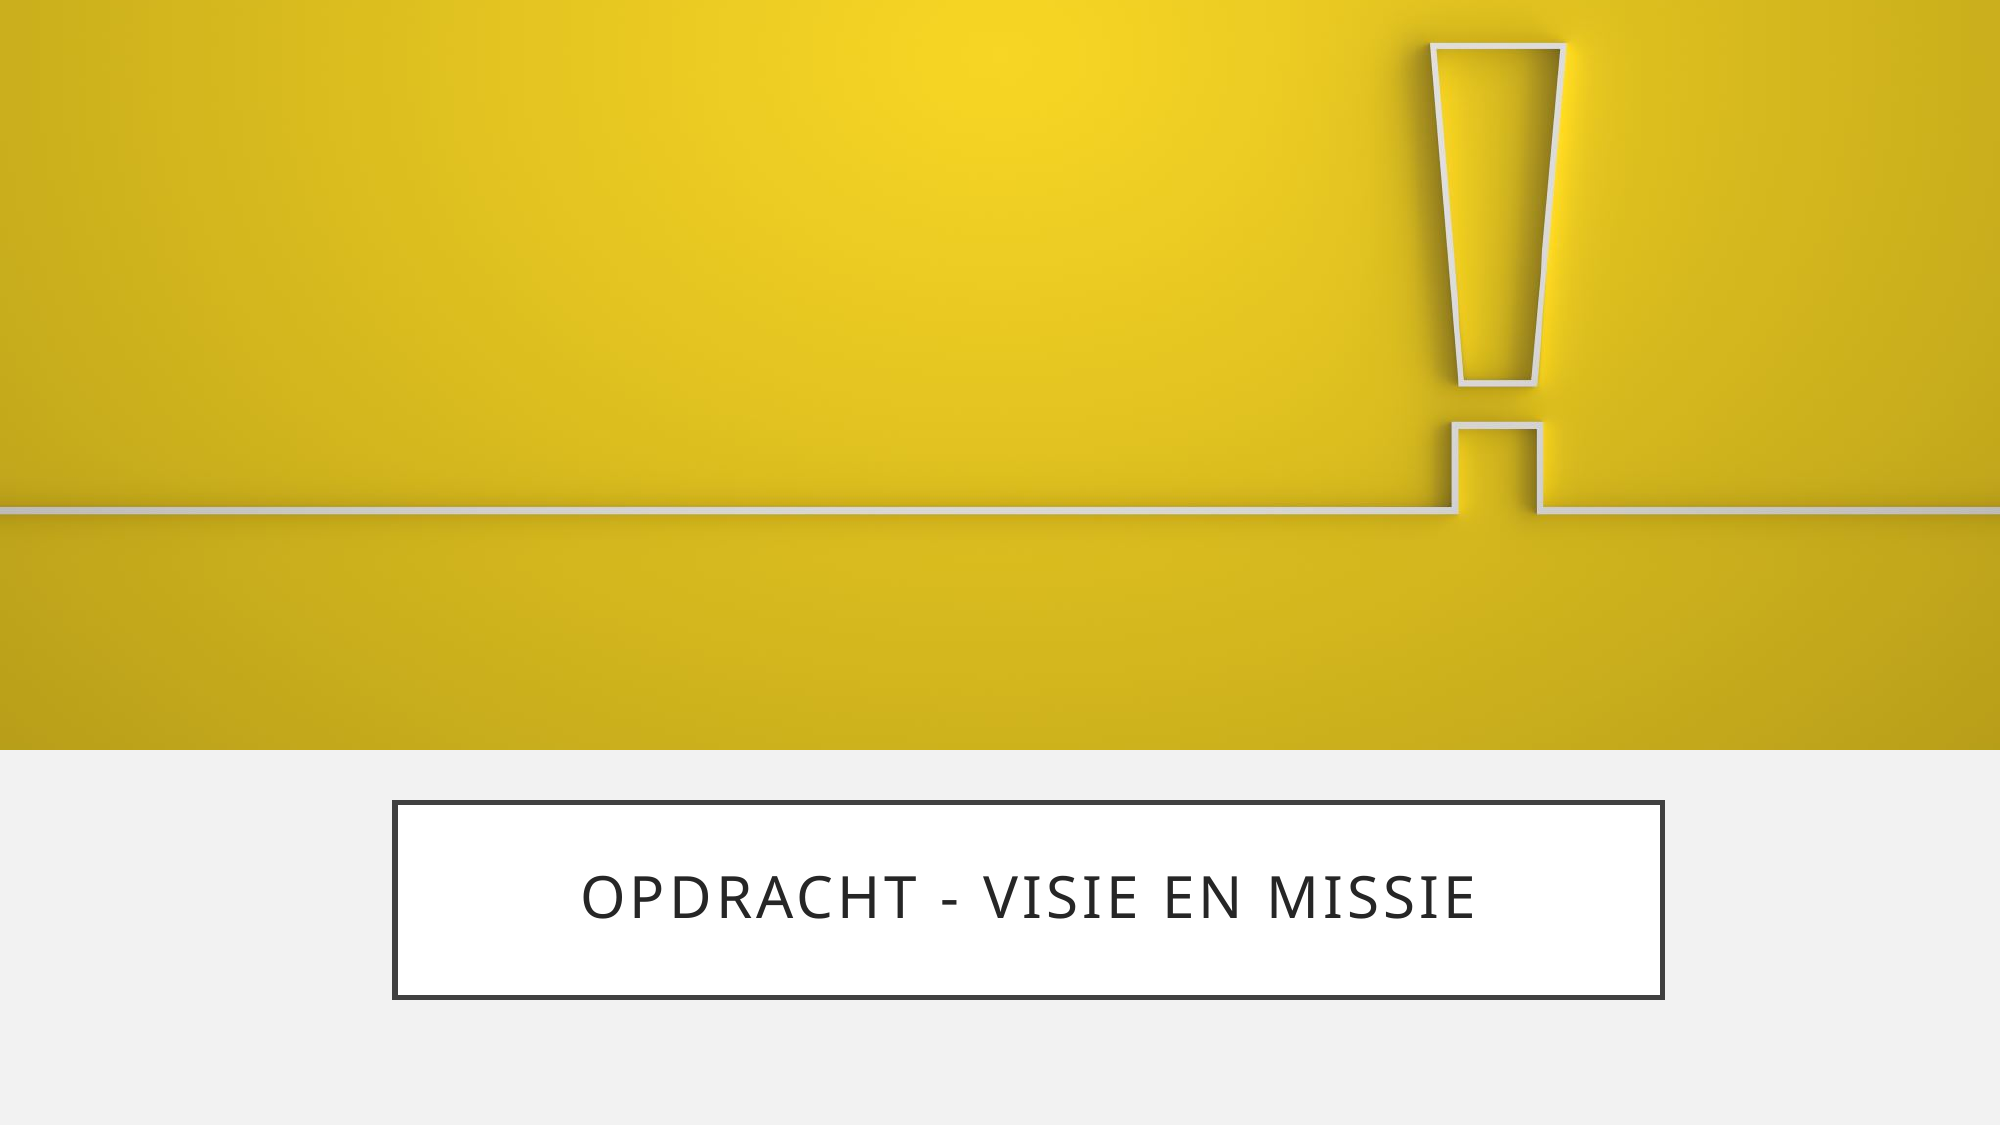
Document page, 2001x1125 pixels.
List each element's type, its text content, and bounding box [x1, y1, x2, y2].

title Opdracht - visie en missie [392, 800, 1665, 1000]
picture [0, 0, 2000, 750]
